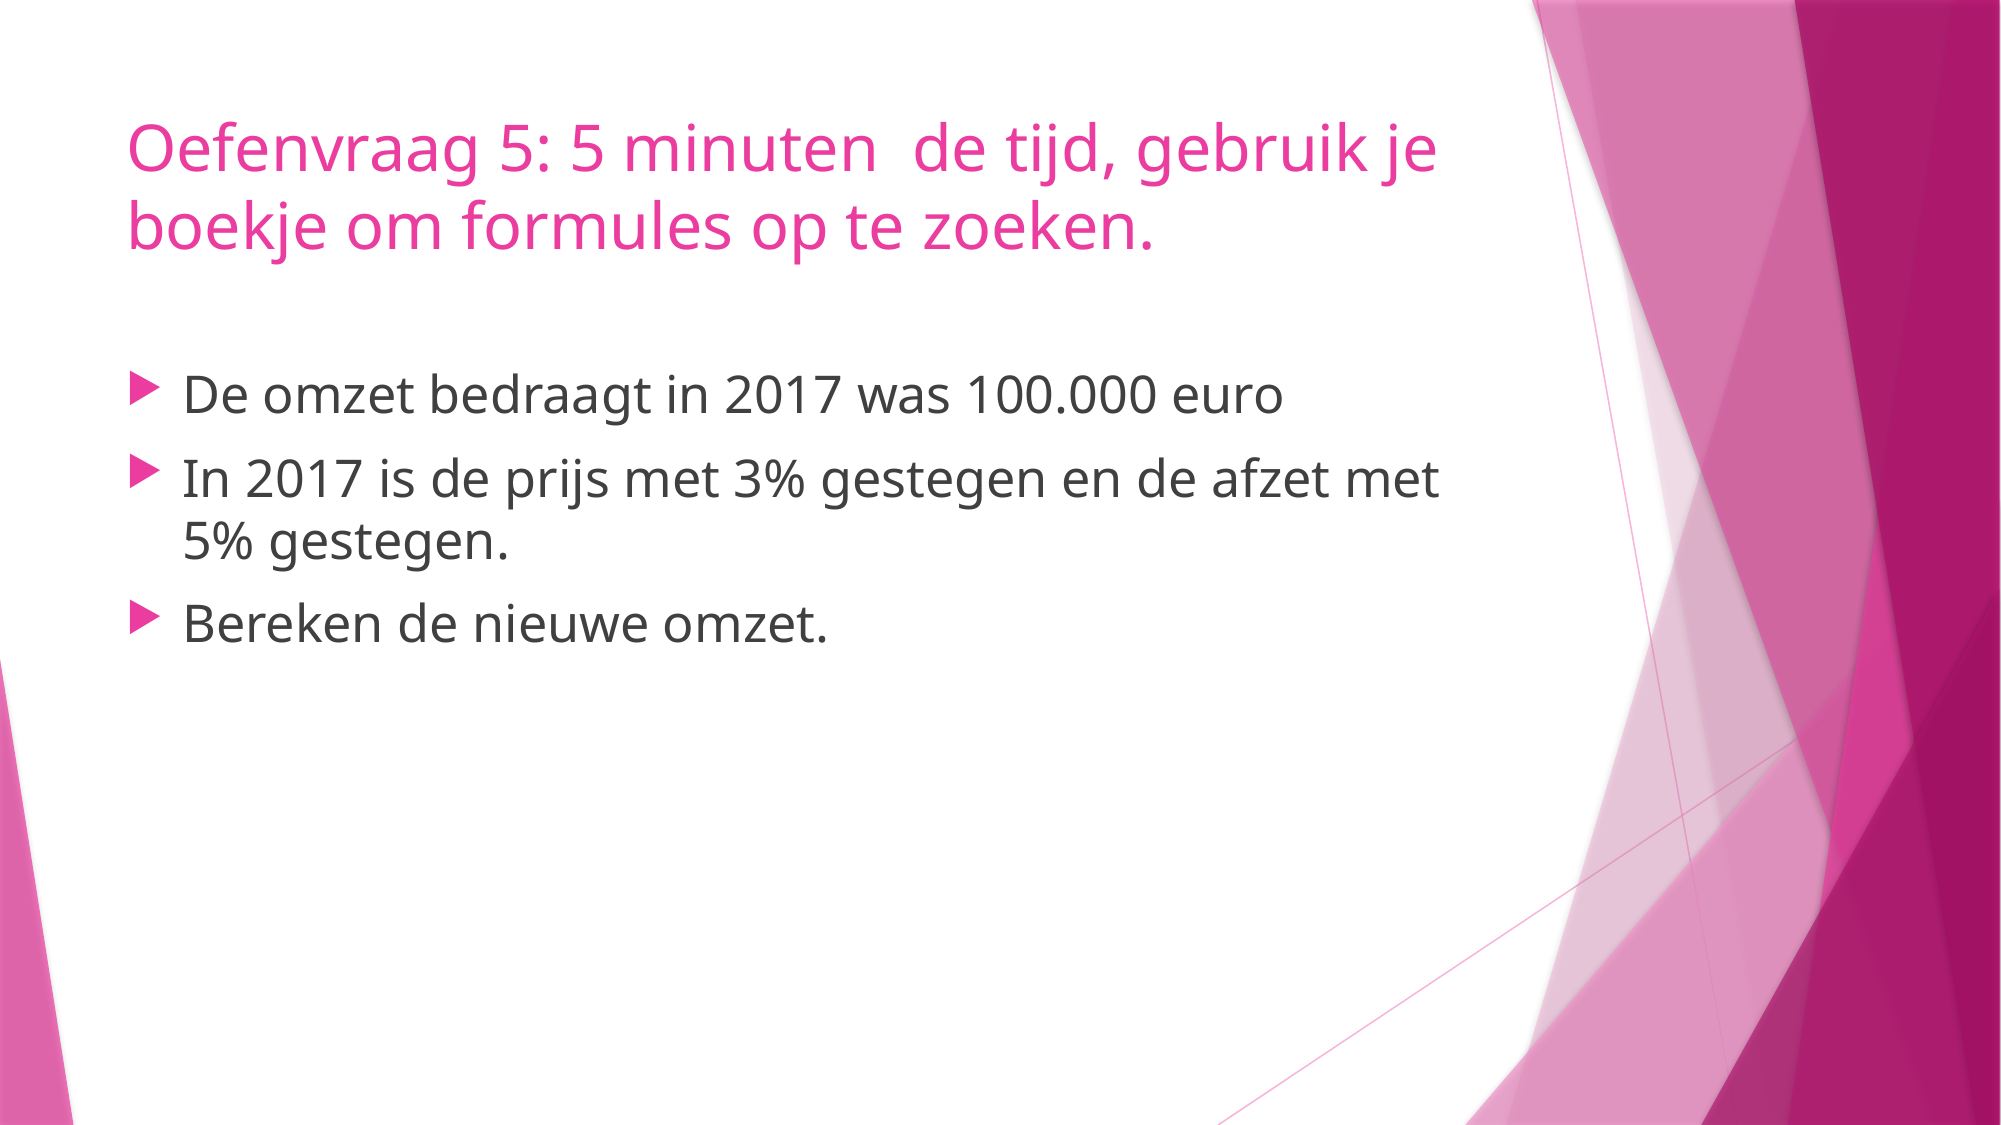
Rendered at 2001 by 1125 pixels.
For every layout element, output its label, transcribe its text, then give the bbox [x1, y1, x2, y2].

list De omzet bedraagt in 2017 was 100.000 euro In 2017 is de prijs met 3% gestegen en de afzet met 5% gestegen. Bereken de nieuwe omzet. [111, 354, 1522, 992]
title Oefenvraag 5: 5 minuten de tijd, gebruik je boekje om formules op te zoeken. [111, 99, 1522, 317]
